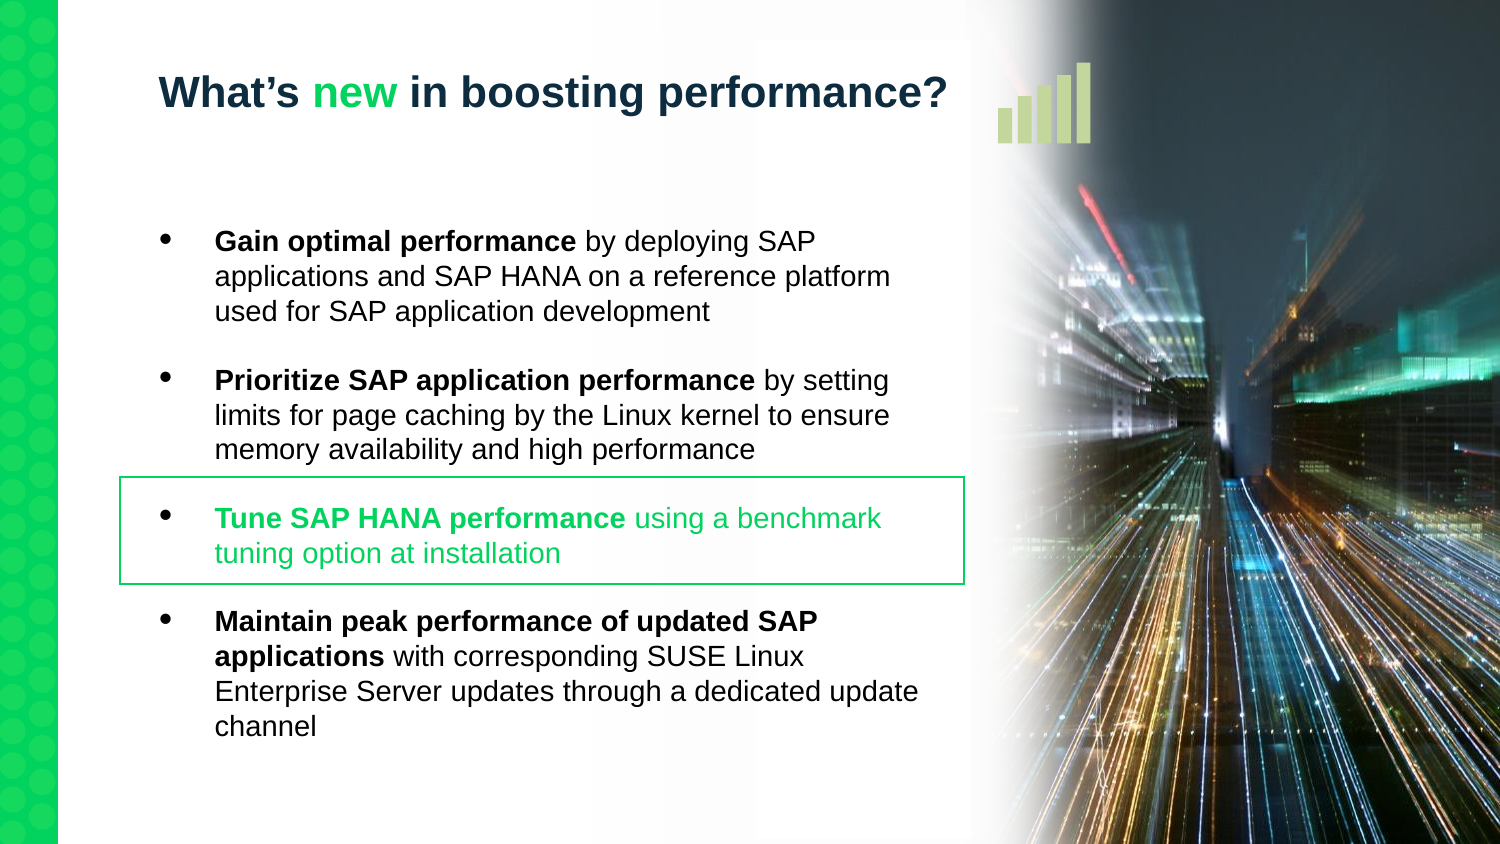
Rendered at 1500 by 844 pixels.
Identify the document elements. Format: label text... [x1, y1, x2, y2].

text_box Gain optimal performance by deploying SAP applications and SAP HANA on a reference platform used for SAP application development Prioritize SAP application performance by setting limits for page caching by the Linux kernel to ensure memory availability and high performance Tune SAP HANA performance using a benchmark tuning option at installation Maintain peak performance of updated SAP applications with corresponding SUSE Linux Enterprise Server updates through a dedicated update channel [143, 585, 567, 764]
text_box [119, 476, 567, 585]
title What’s new in boosting performance? [143, 56, 567, 153]
text_box Gain optimal performance by deploying SAP applications and SAP HANA on a reference platform used for SAP application development Prioritize SAP application performance by setting limits for page caching by the Linux kernel to ensure memory availability and high performance Tune SAP HANA performance using a benchmark tuning option at installation Maintain peak performance of updated SAP applications with corresponding SUSE Linux Enterprise Server updates through a dedicated update channel [143, 215, 567, 476]
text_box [998, 62, 1091, 144]
picture [0, 0, 1500, 844]
